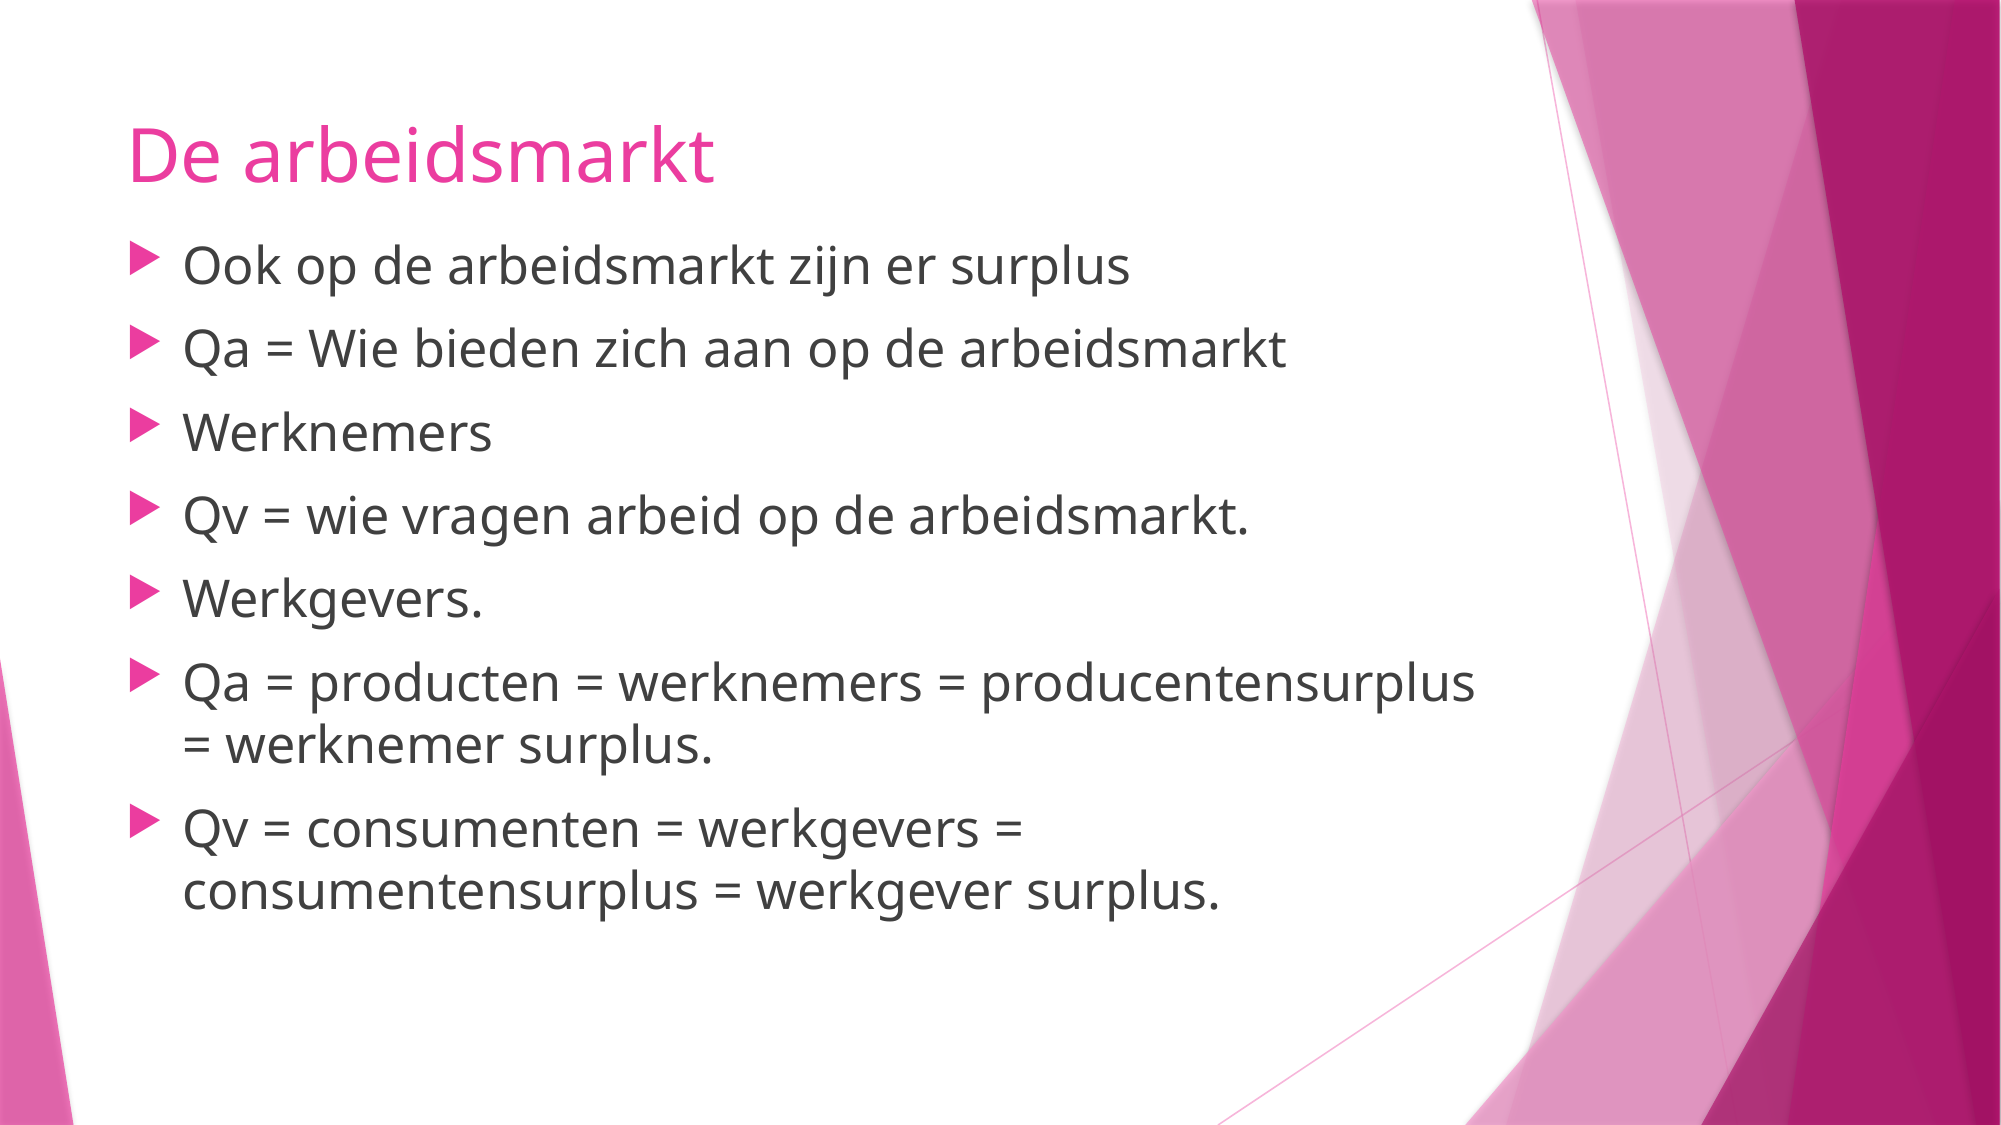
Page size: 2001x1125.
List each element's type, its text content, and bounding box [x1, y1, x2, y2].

title De arbeidsmarkt [111, 99, 1522, 224]
list Ook op de arbeidsmarkt zijn er surplus Qa = Wie bieden zich aan op de arbeidsmarkt Werknemers Qv = wie vragen arbeid op de arbeidsmarkt. Werkgevers. Qa = producten = werknemers = producentensurplus = werknemer surplus. Qv = consumenten = werkgevers = consumentensurplus = werkgever surplus. [111, 224, 1522, 992]
